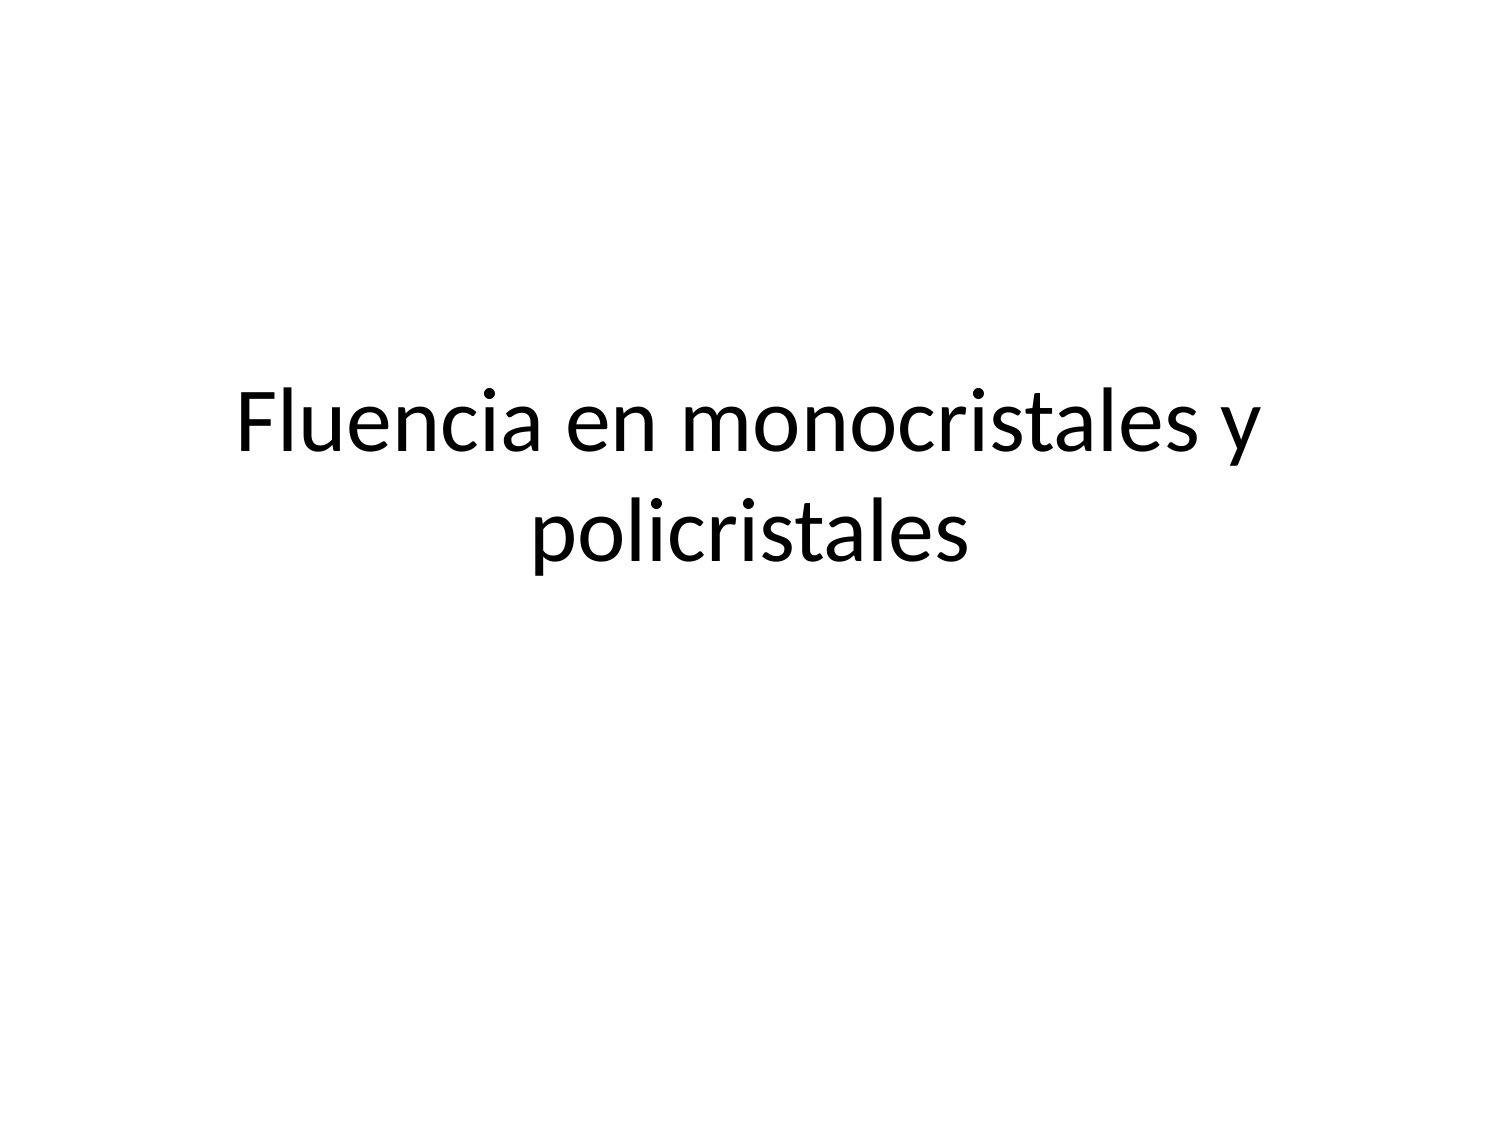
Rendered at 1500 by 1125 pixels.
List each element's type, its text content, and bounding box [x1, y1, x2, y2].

title Fluencia en monocristales y policristales [112, 349, 1388, 591]
